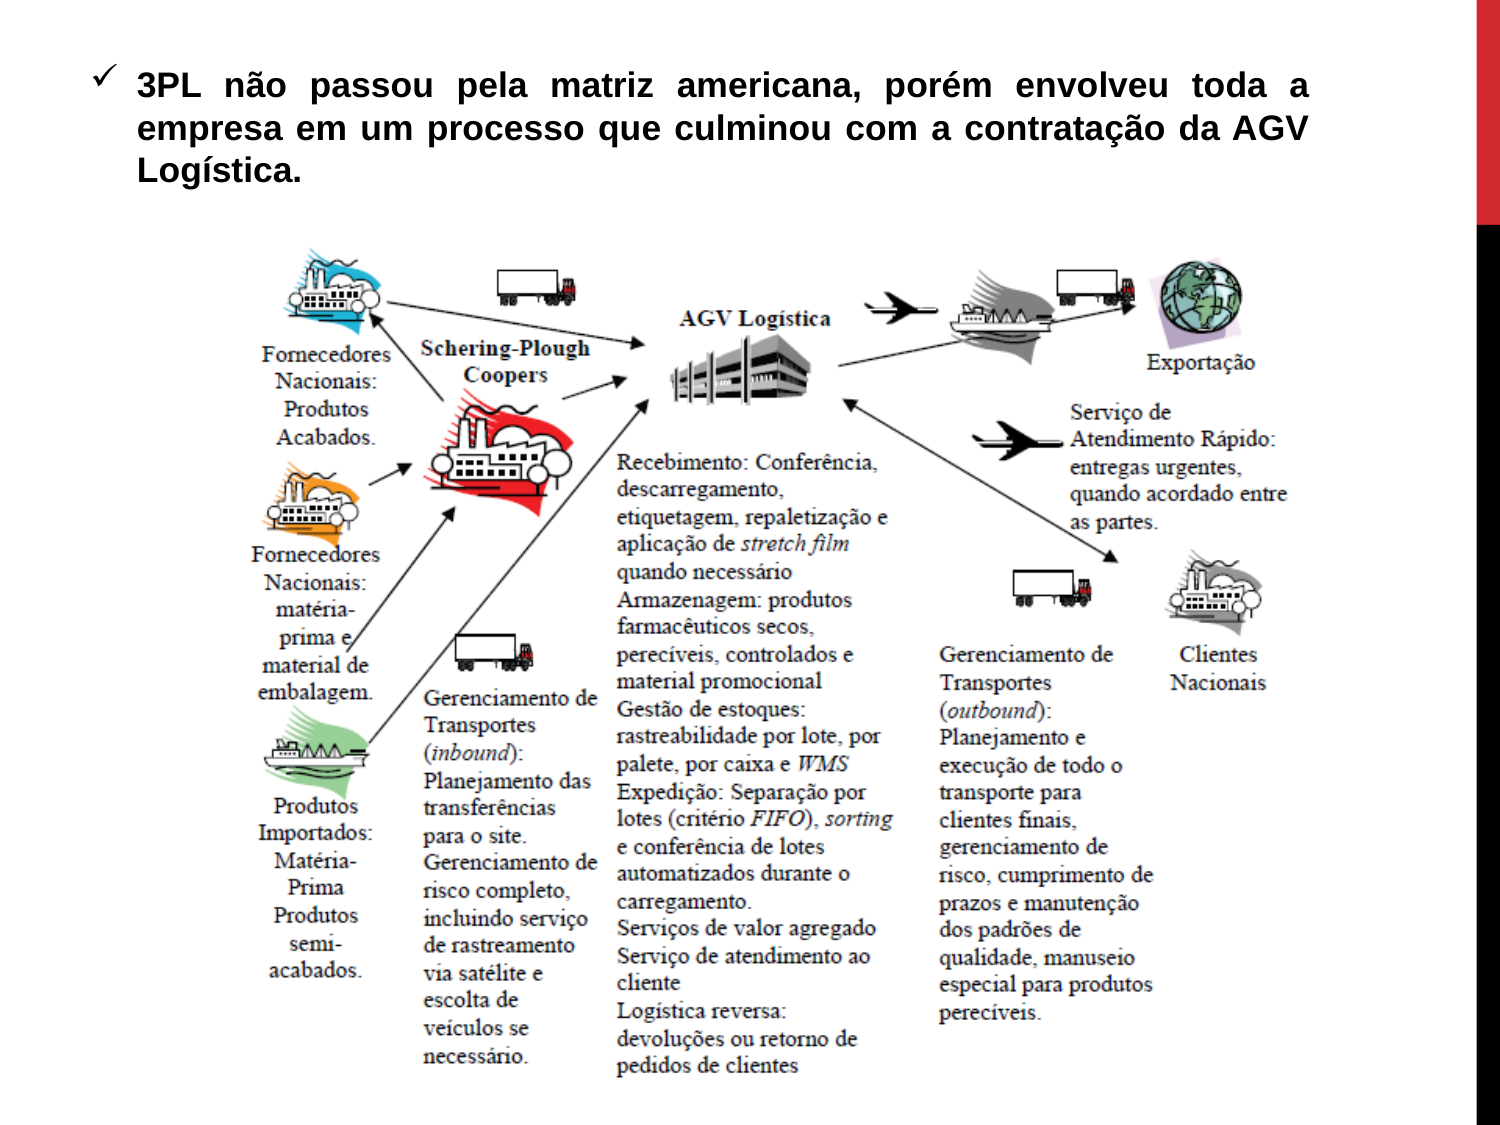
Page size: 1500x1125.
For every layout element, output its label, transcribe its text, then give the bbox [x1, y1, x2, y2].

picture [229, 231, 1322, 1092]
list 3PL não passou pela matriz americana, porém envolveu toda a empresa em um processo que culminou com a contratação da AGV Logística. [75, 54, 1325, 1005]
